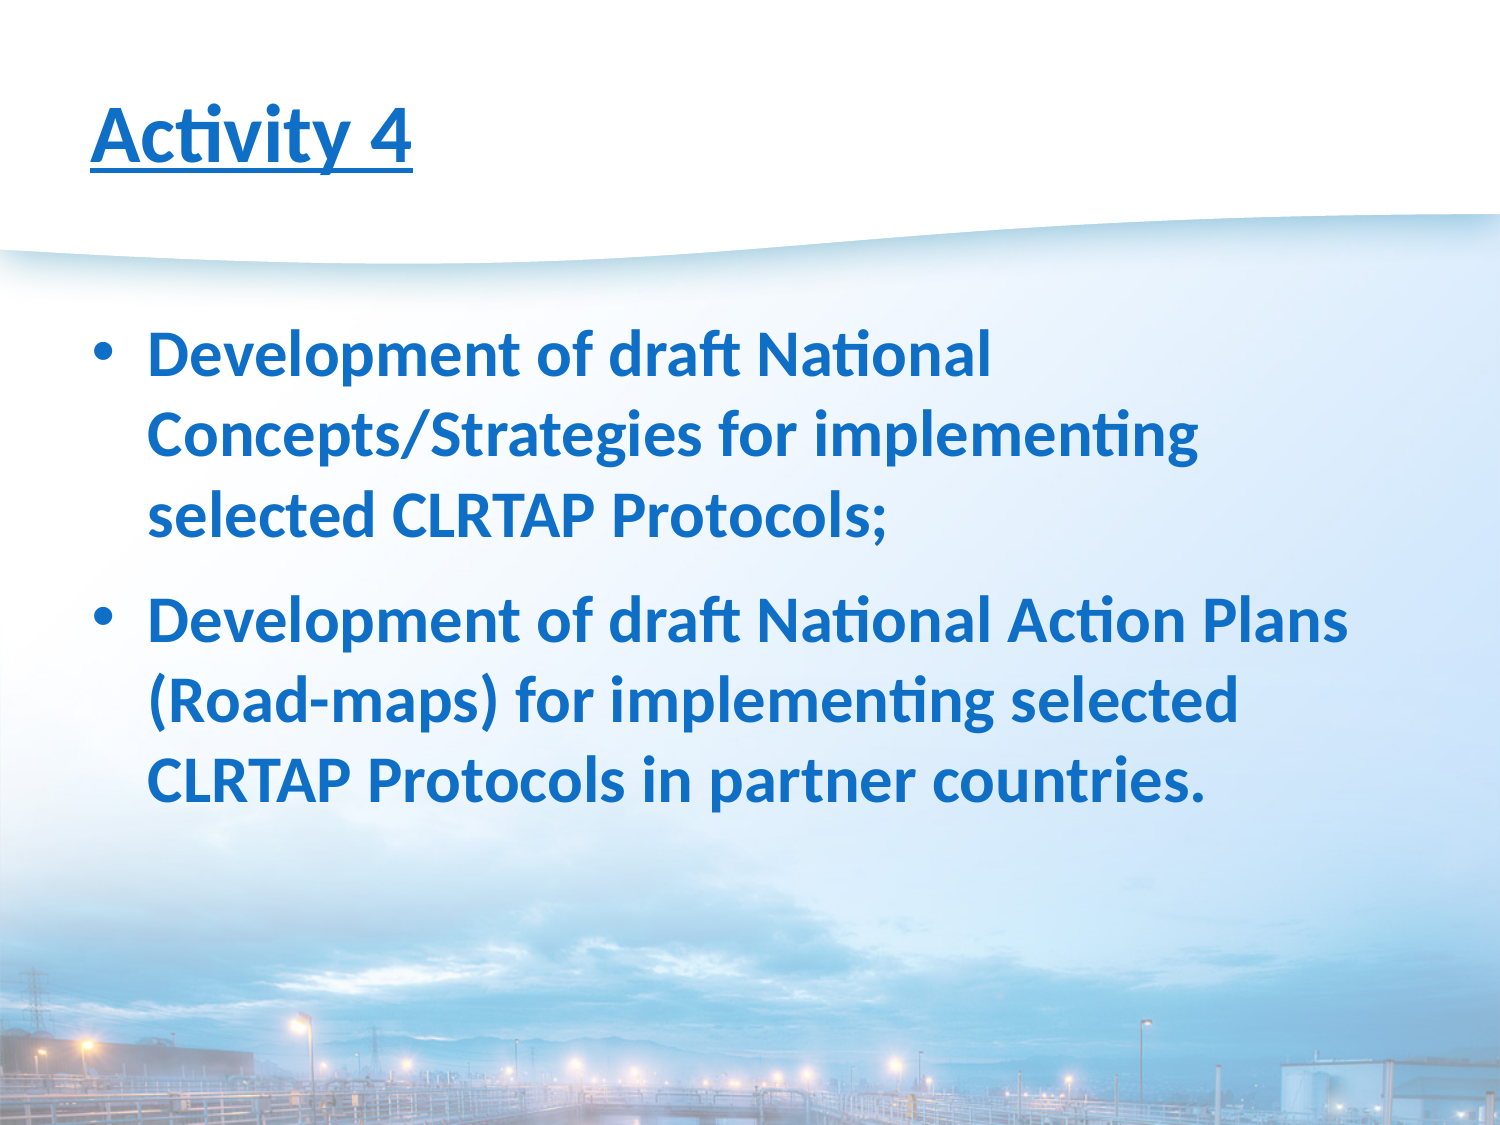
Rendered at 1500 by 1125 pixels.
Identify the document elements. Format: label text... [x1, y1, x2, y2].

title Activity 4 [75, 45, 1483, 233]
picture [0, 215, 1500, 1125]
list Development of draft National Concepts/Strategies for implementing selected CLRTAP Protocols; Development of draft National Action Plans (Road-maps) for implementing selected CLRTAP Protocols in partner countries. [76, 302, 1427, 929]
